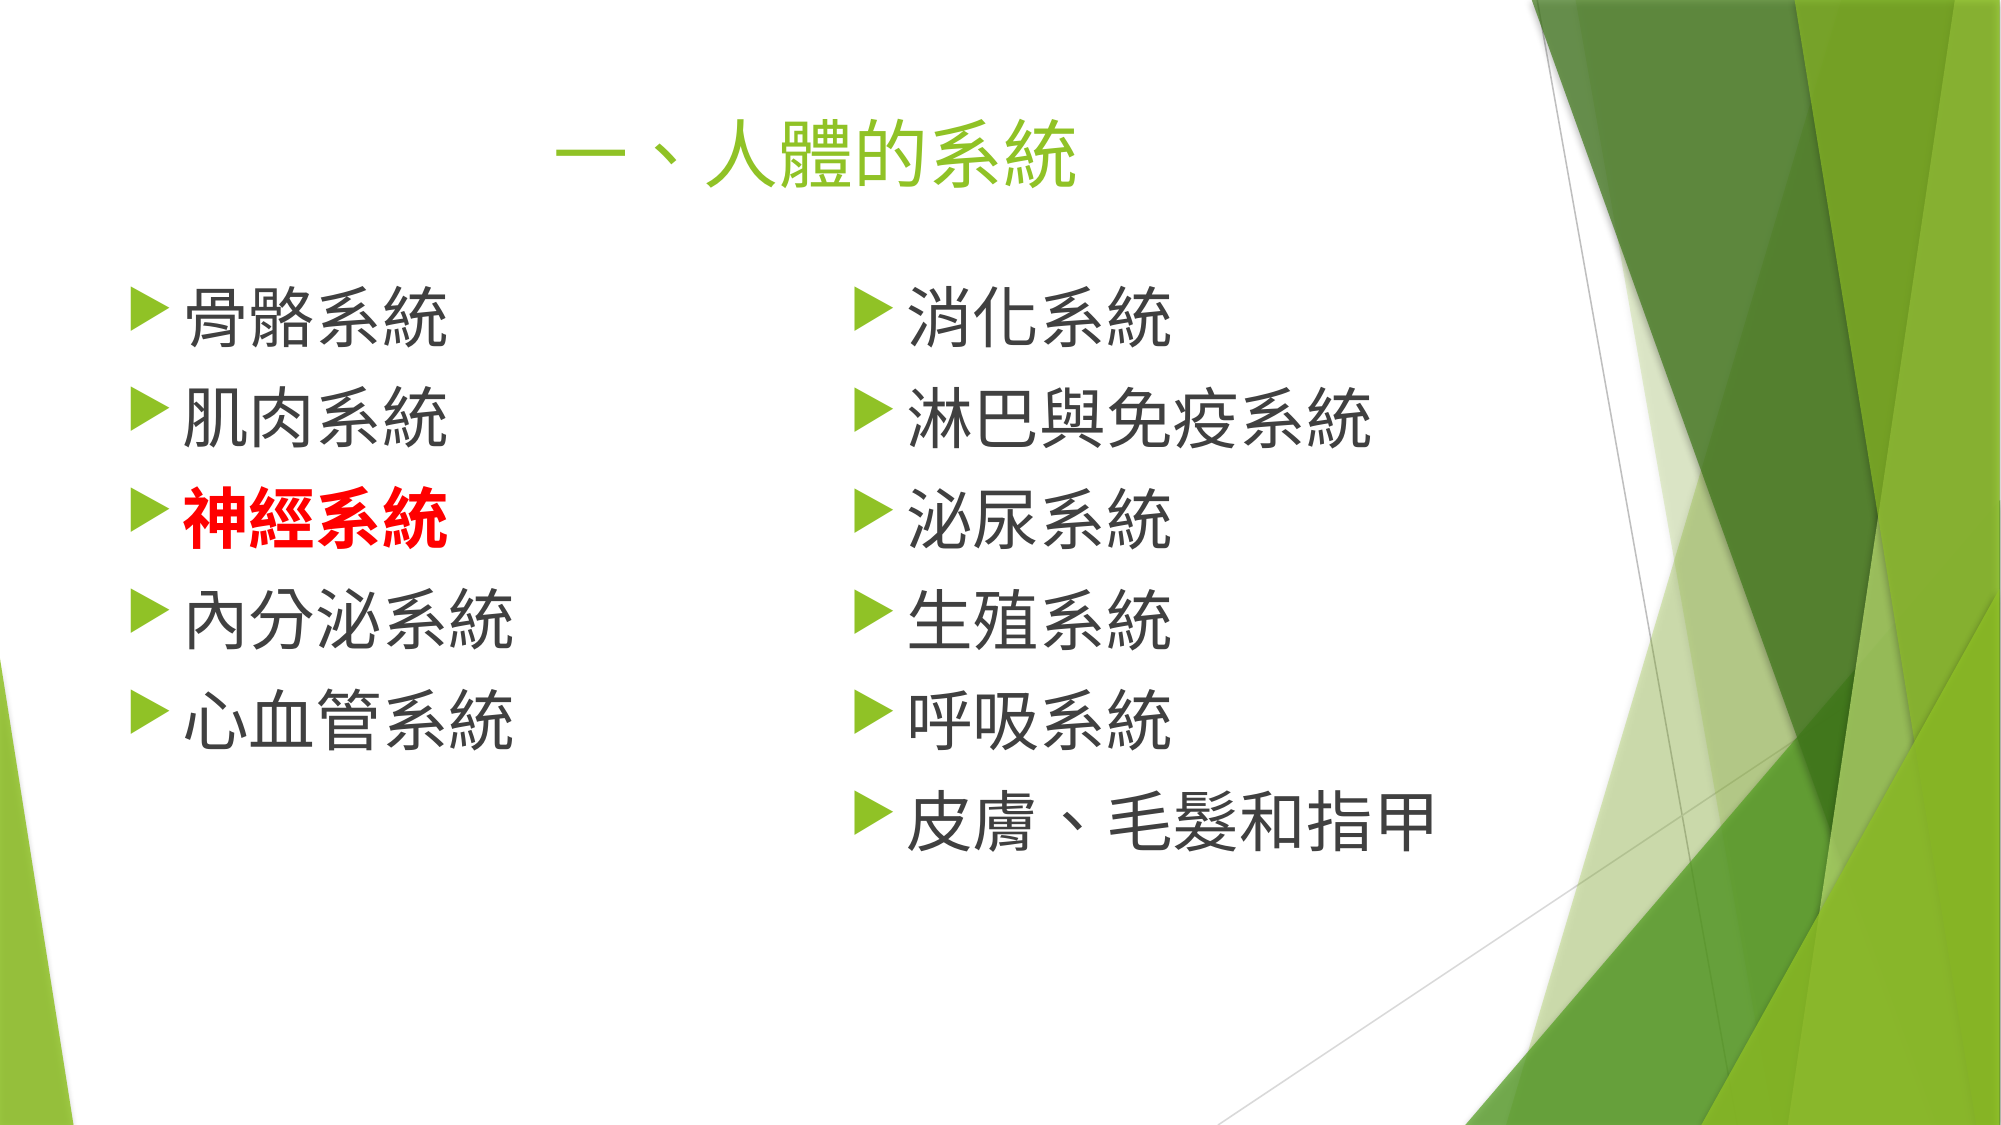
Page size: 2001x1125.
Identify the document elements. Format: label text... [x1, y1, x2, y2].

list 骨骼系統 肌肉系統 神經系統 內分泌系統 心血管系統 [110, 267, 798, 1125]
list 消化系統 淋巴與免疫系統 泌尿系統 生殖系統 呼吸系統 皮膚、毛髮和指甲 [834, 267, 1522, 957]
title 一、人體的系統 [111, 99, 1522, 246]
